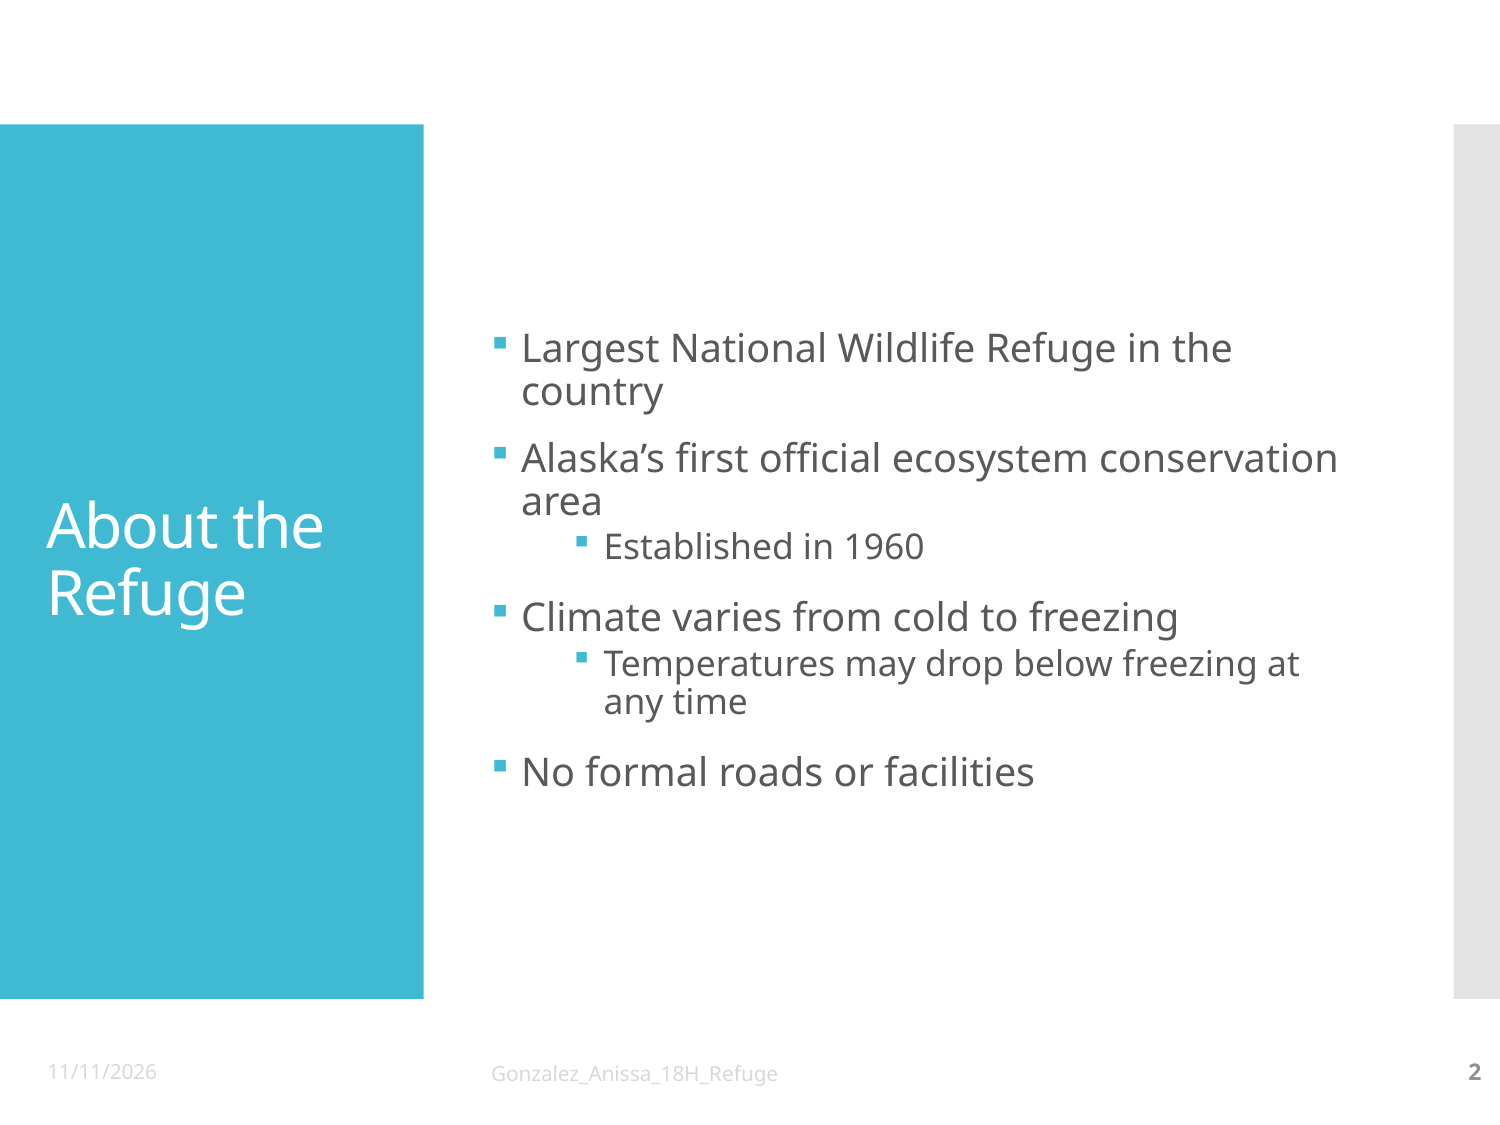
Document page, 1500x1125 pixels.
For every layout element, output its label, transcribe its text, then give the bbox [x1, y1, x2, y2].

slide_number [32, 1042, 370, 1103]
slide_number 2 [1308, 1042, 1497, 1103]
list Largest National Wildlife Refuge in the country Alaska’s first official ecosystem conservation area Established in 1960 Climate varies from cold to freezing Temperatures may drop below freezing at any time No formal roads or facilities [476, 141, 1376, 982]
footer Gonzalez_Anissa_18H_Refuge [476, 1042, 1204, 1103]
title About the Refuge [31, 184, 394, 940]
